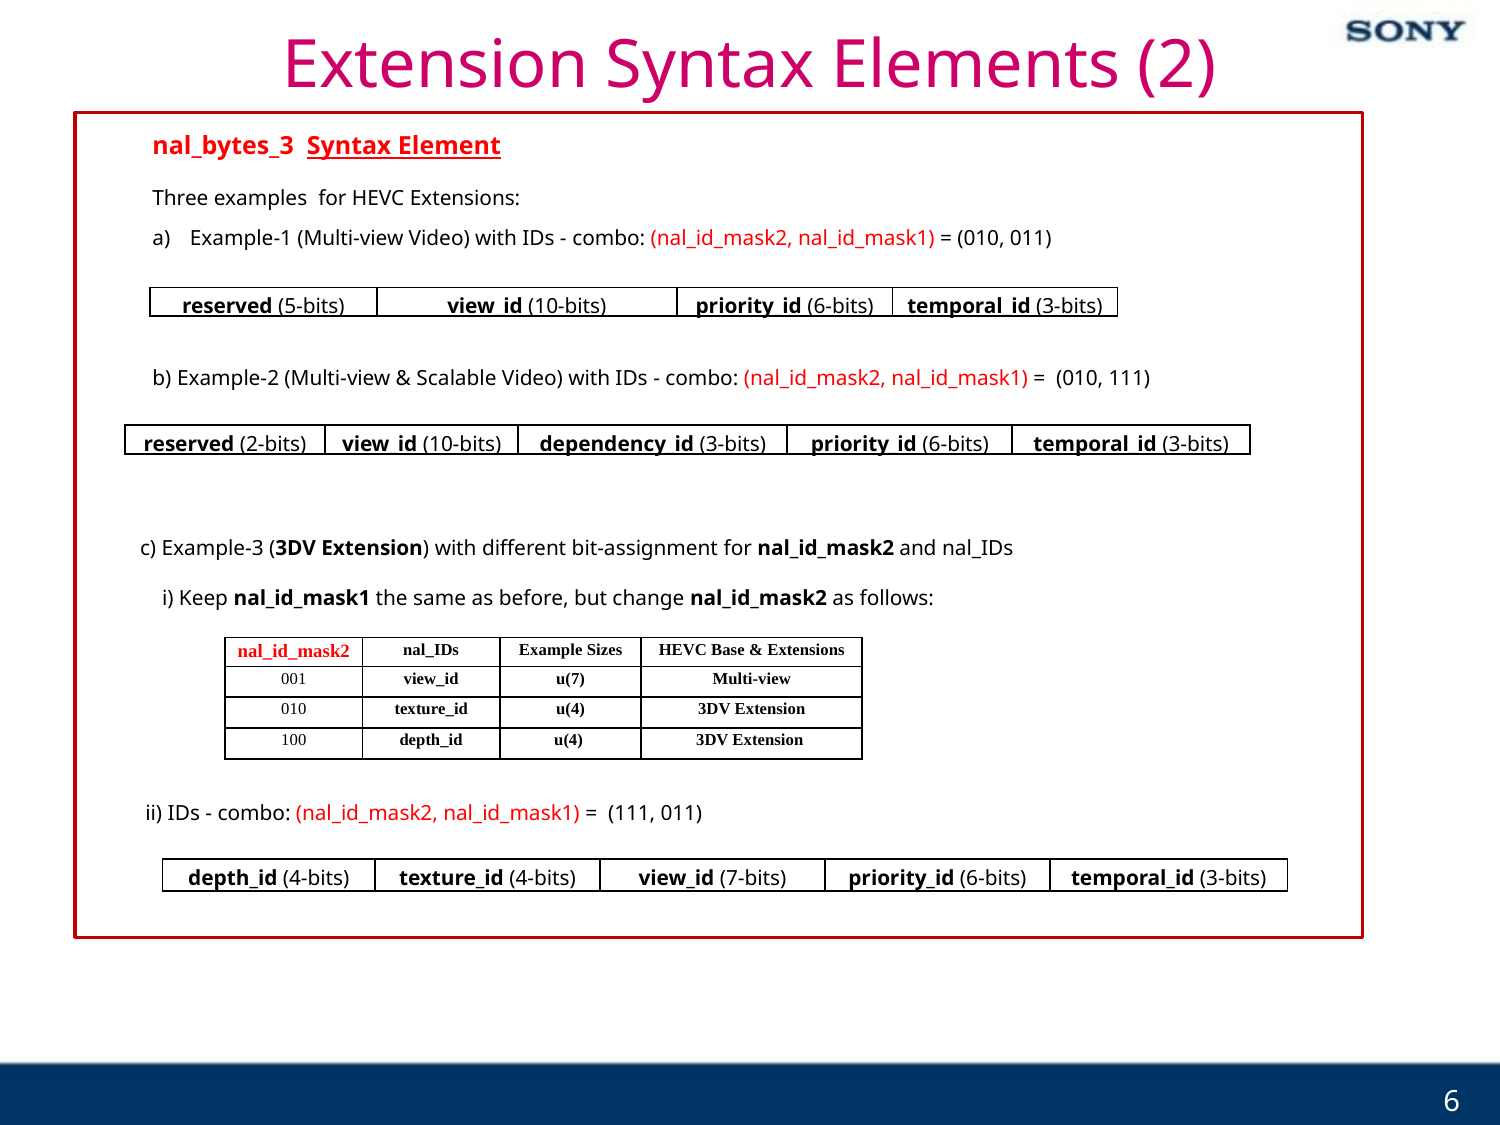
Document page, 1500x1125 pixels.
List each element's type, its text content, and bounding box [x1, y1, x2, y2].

table_header view_id (10-bits) [326, 426, 517, 453]
title Extension Syntax Elements (2) [49, 12, 1451, 109]
table_cell Multi-view [642, 667, 861, 696]
table_header Example Sizes [501, 638, 640, 666]
table_cell 001 [226, 667, 362, 696]
table_header texture_id (4-bits) [376, 860, 599, 890]
table_header nal_id_mask2 [226, 638, 362, 666]
table_header temporal_id (3-bits) [1013, 426, 1249, 453]
table_cell 010 [226, 698, 362, 727]
table_cell depth_id [363, 729, 499, 758]
table_header dependency_id (3-bits) [519, 426, 786, 453]
picture [0, 0, 1500, 1125]
table_cell 3DV Extension [642, 698, 861, 727]
table_header nal_IDs [363, 638, 499, 666]
text_box [74, 112, 1363, 938]
text_box nal_bytes_3 Syntax Element Three examples for HEVC Extensions: Example-1 (Multi-view Video) with IDs - combo: (nal_id_mask2, nal_id_mask1) = (010, 011) b) Example-2 (Multi-view & Scalable Video) with IDs - combo: (nal_id_mask2, nal_id_mask1) = (010, 111) [137, 122, 1200, 397]
table_header HEVC Base & Extensions [642, 638, 861, 666]
table_header reserved (2-bits) [126, 426, 324, 453]
table_cell 100 [226, 729, 362, 758]
table_cell 3DV Extension [642, 729, 861, 758]
table_header temporal_id (3-bits) [1051, 860, 1287, 890]
table_header depth_id (4-bits) [163, 860, 374, 890]
table_cell u(4) [501, 729, 640, 758]
table_header priority_id (6-bits) [788, 426, 1011, 453]
table_cell view_id [363, 667, 499, 696]
slide_number 6 [1199, 1074, 1476, 1125]
table_header view_id (7-bits) [601, 860, 824, 890]
table_cell texture_id [363, 698, 499, 727]
table_cell u(4) [501, 698, 640, 727]
text_box c) Example-3 (3DV Extension) with different bit-assignment for nal_id_mask2 and nal_IDs i) Keep nal_id_mask1 the same as before, but change nal_id_mask2 as follows: ii) IDs - combo: (nal_id_mask2, nal_id_mask1) = (111, 011) [124, 512, 1400, 832]
table_header priority_id (6-bits) [826, 860, 1049, 890]
table_cell u(7) [501, 667, 640, 696]
